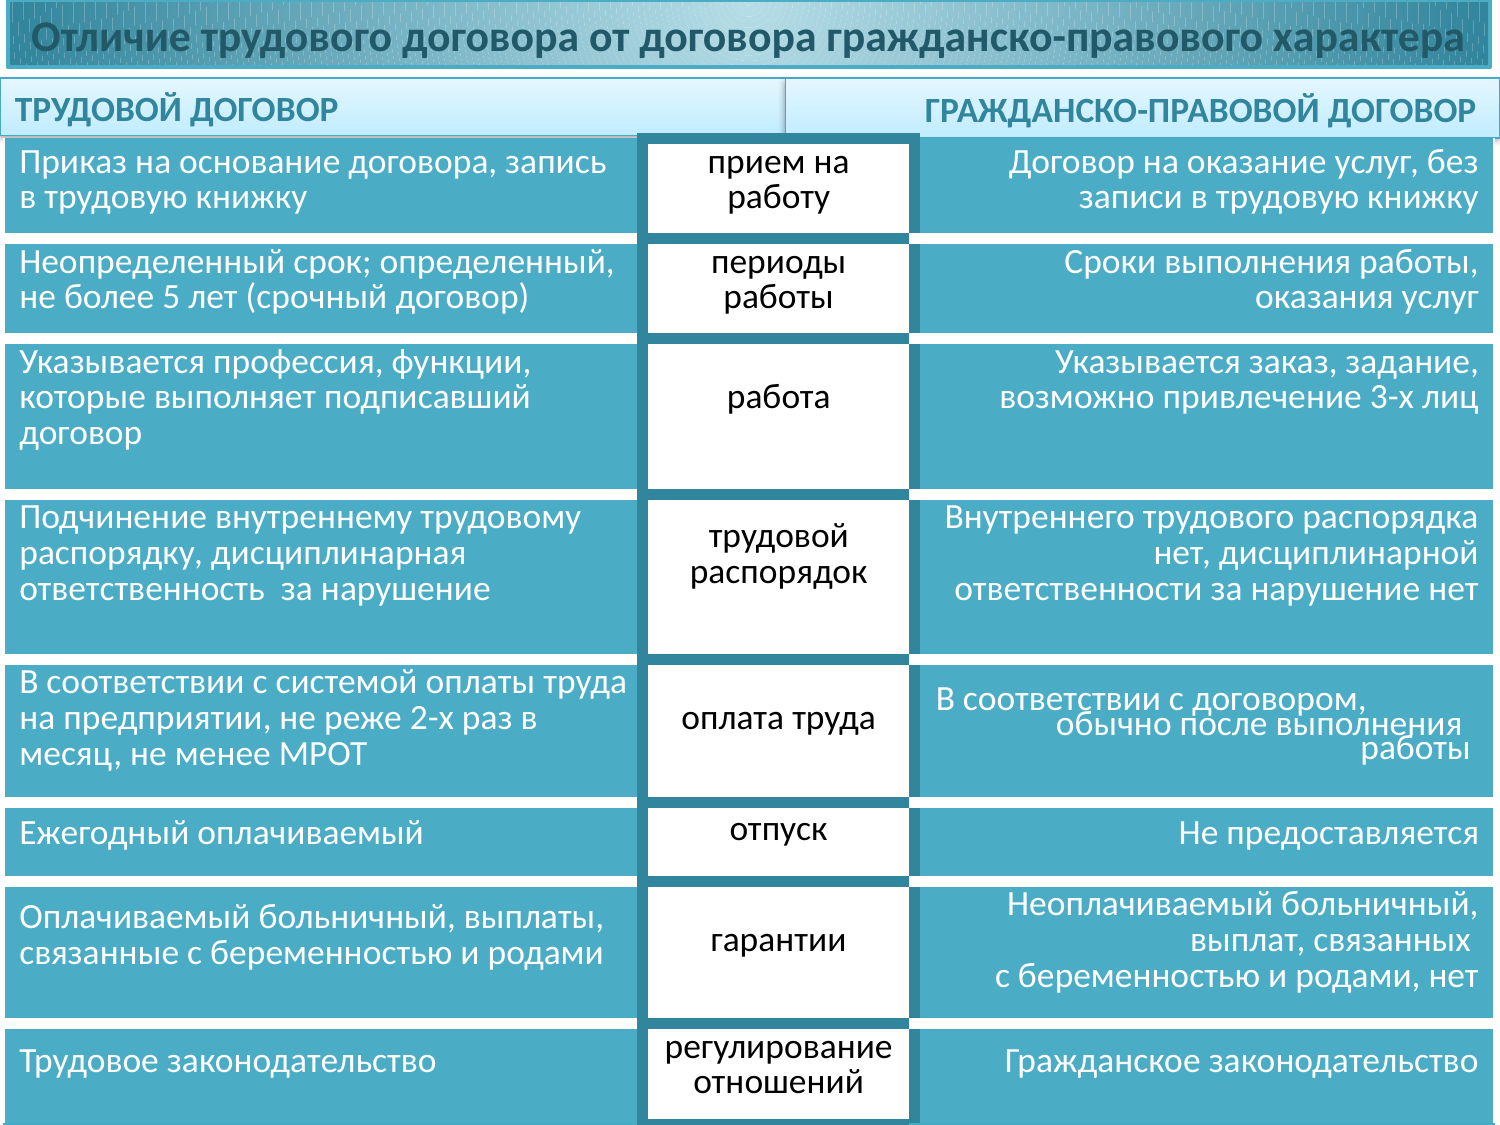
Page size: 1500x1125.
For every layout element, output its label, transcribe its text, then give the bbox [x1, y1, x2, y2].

table_cell Подчинение внутреннему трудовому распорядку, дисциплинарная ответственность за нарушение [5, 500, 637, 654]
table_cell В соответствии с договором, обычно после выполнения работы [920, 665, 1493, 797]
table_cell отпуск [648, 808, 909, 876]
table_cell работа [648, 344, 909, 489]
table_cell В соответствии с системой оплаты труда на предприятии, не реже 2-х раз в месяц, не менее МРОТ [5, 665, 637, 797]
table_header Приказ на основание договора, запись в трудовую книжку [5, 139, 637, 233]
picture [1495, 139, 1500, 1125]
table_cell Гражданское законодательство [920, 1029, 1493, 1123]
table_cell Не предоставляется [920, 808, 1493, 876]
table_cell трудовой распорядок [648, 500, 909, 654]
table_cell оплата труда [648, 665, 909, 797]
table_cell Внутреннего трудового распорядка нет, дисциплинарной ответственности за нарушение нет [920, 500, 1493, 654]
table_cell Указывается профессия, функции, которые выполняет подписавший договор [5, 344, 637, 489]
picture [0, 0, 1500, 77]
picture [0, 136, 637, 1125]
table_cell Оплачиваемый больничный, выплаты, связанные с беременностью и родами [5, 887, 637, 1018]
table_header Договор на оказание услуг, без записи в трудовую книжку [920, 139, 1493, 233]
table_cell регулирование отношений [648, 1029, 909, 1119]
table_cell Ежегодный оплачиваемый [5, 808, 637, 876]
table_cell гарантии [648, 887, 909, 1018]
text_box Отличие трудового договора от договора гражданско-правового характера [6, 0, 1492, 69]
table_cell Трудовое законодательство [5, 1029, 637, 1123]
table_header прием на работу [648, 144, 909, 233]
table_cell Указывается заказ, задание, возможно привлечение 3-х лиц [920, 344, 1493, 489]
text_box ГРАЖДАНСКО-ПРАВОВОЙ ДОГОВОР [785, 77, 1500, 139]
table_cell Неопределенный срок; определенный, не более 5 лет (срочный договор) [5, 244, 637, 333]
table_cell Сроки выполнения работы, оказания услуг [920, 244, 1493, 333]
table_cell Неоплачиваемый больничный, выплат, связанных с беременностью и родами, нет [920, 887, 1493, 1018]
text_box ТРУДОВОЙ ДОГОВОР [0, 77, 784, 136]
table_cell периоды работы [648, 244, 909, 333]
